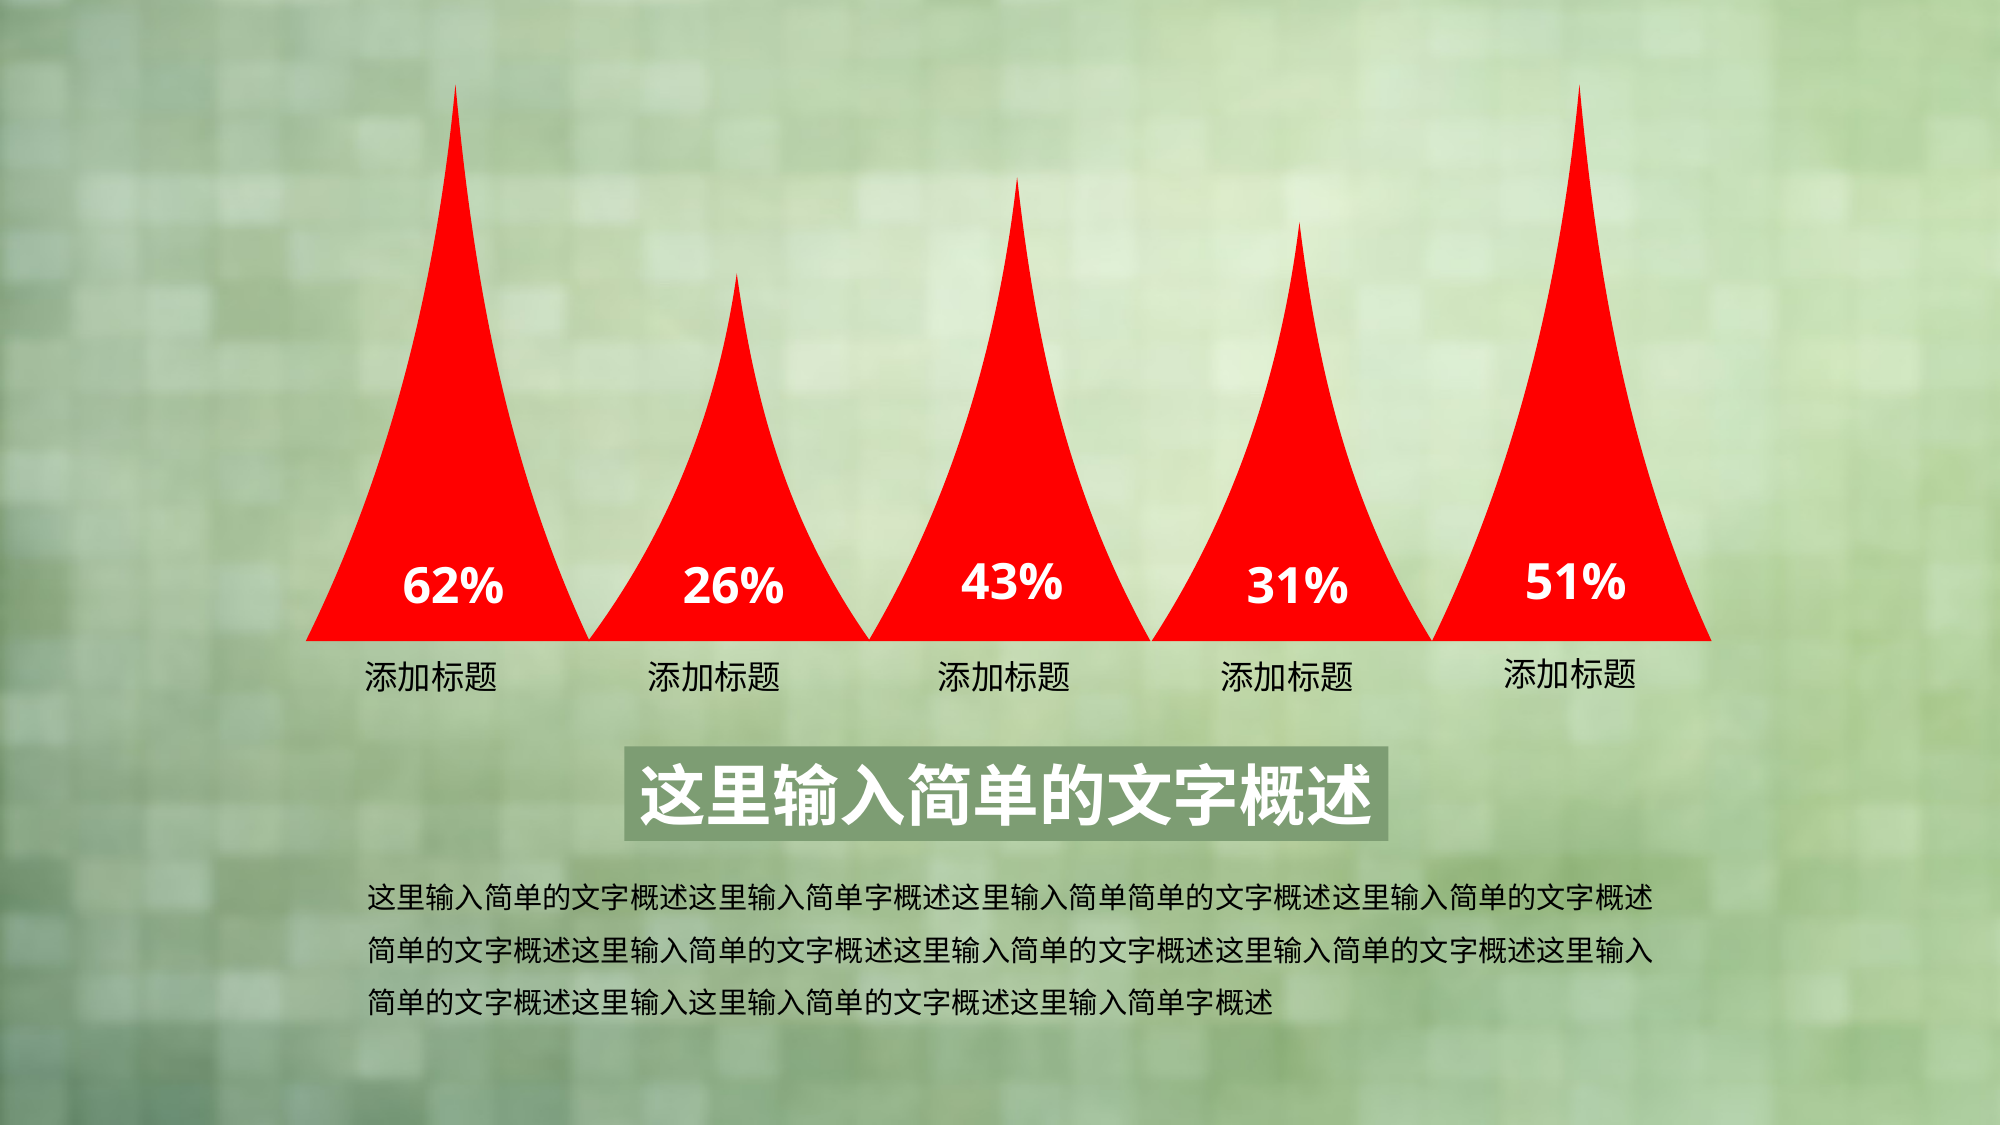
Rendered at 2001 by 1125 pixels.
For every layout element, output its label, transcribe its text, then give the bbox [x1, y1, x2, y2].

text_box 62% [387, 546, 565, 622]
text_box 这里输入简单的文字概述这里输入简单字概述这里输入简单简单的文字概述这里输入简单的文字概述简单的文字概述这里输入简单的文字概述这里输入简单的文字概述这里输入简单的文字概述这里输入简单的文字概述这里输入这里输入简单的文字概述这里输入简单字概述 [352, 854, 1672, 1027]
text_box 添加标题 [633, 648, 822, 704]
text_box [869, 177, 1151, 642]
text_box 这里输入简单的文字概述 [624, 746, 1389, 841]
text_box 31% [1231, 546, 1409, 622]
text_box [305, 84, 589, 642]
text_box 添加标题 [923, 648, 1112, 704]
text_box 添加标题 [1205, 648, 1395, 704]
picture [0, 0, 2000, 1125]
text_box [587, 273, 871, 642]
text_box 添加标题 [1489, 646, 1678, 701]
text_box [1431, 84, 1712, 642]
text_box [1151, 222, 1432, 642]
text_box 51% [1510, 542, 1687, 618]
text_box 43% [946, 542, 1124, 618]
text_box 添加标题 [350, 648, 539, 704]
text_box 26% [667, 546, 845, 622]
